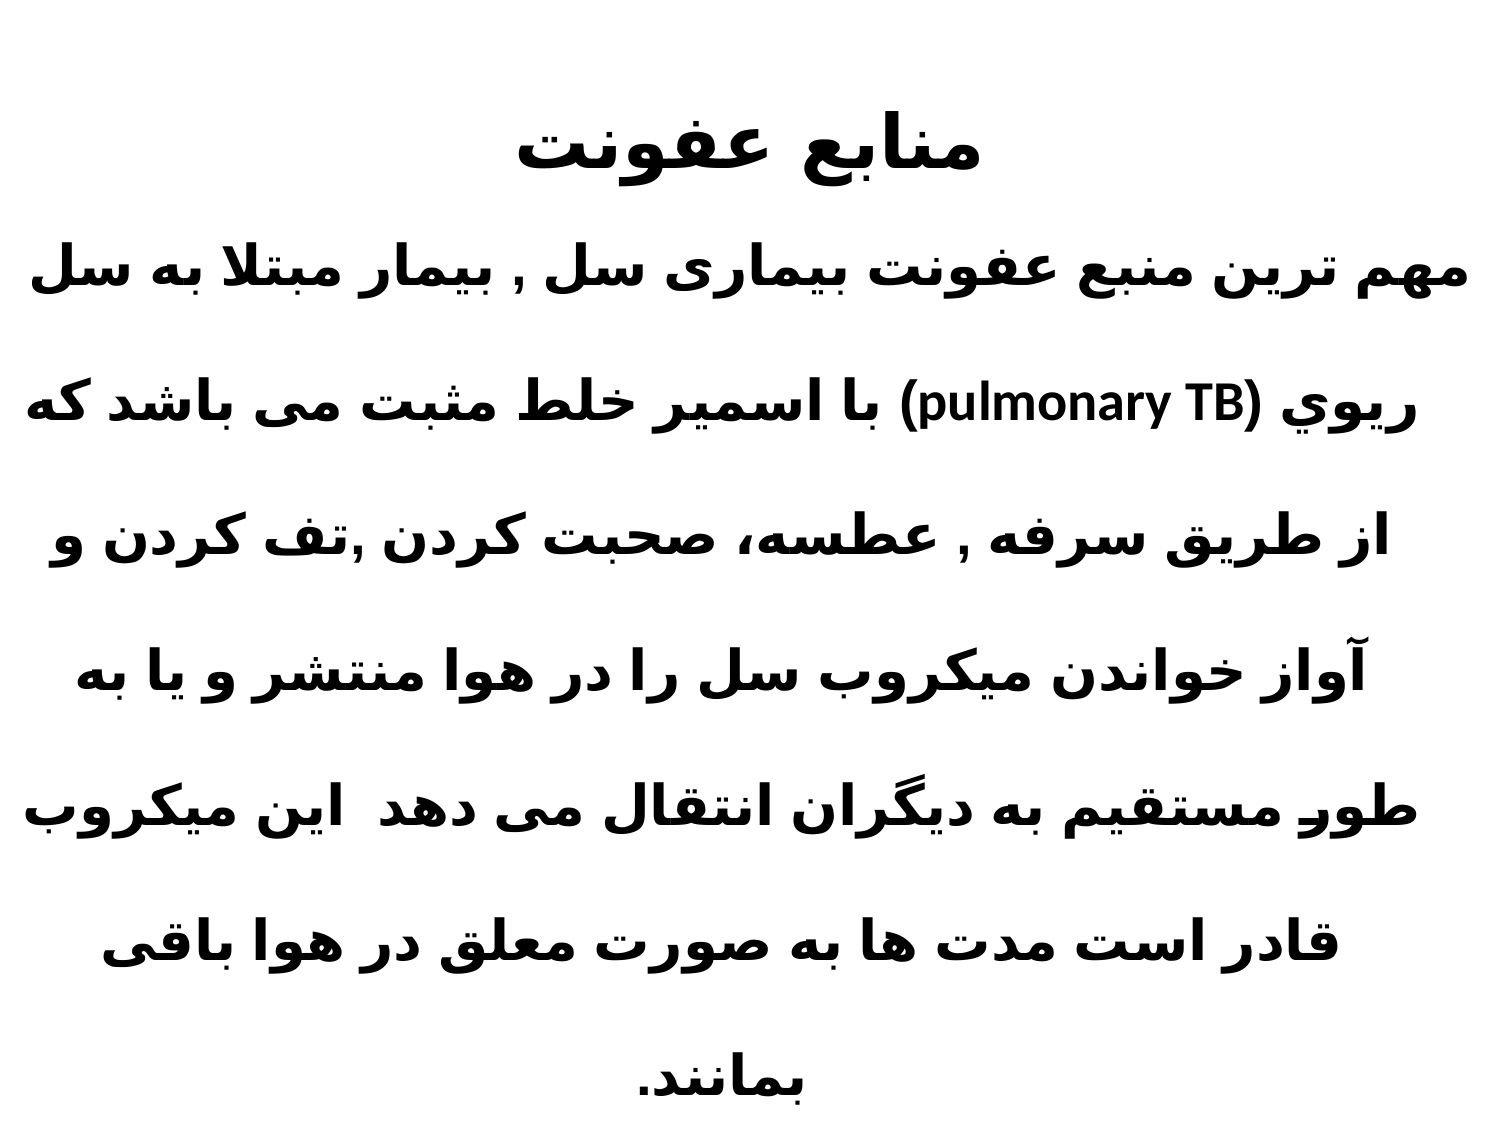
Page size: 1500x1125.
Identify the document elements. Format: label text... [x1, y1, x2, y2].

list مهم ترین منبع عفونت بیماری سل , بیمار مبتلا به سل ریوي (pulmonary TB) با اسمیر خلط مثبت می باشد که از طریق سرفه , عطسه، صحبت کردن ,تف کردن و آواز خواندن میکروب سل را در هوا منتشر و یا به طور مستقیم به دیگران انتقال می دهد این میکروب قادر است مدت ها به صورت معلق در هوا باقی بمانند. [0, 262, 1500, 1005]
title منابع عفونت [75, 45, 1425, 233]
